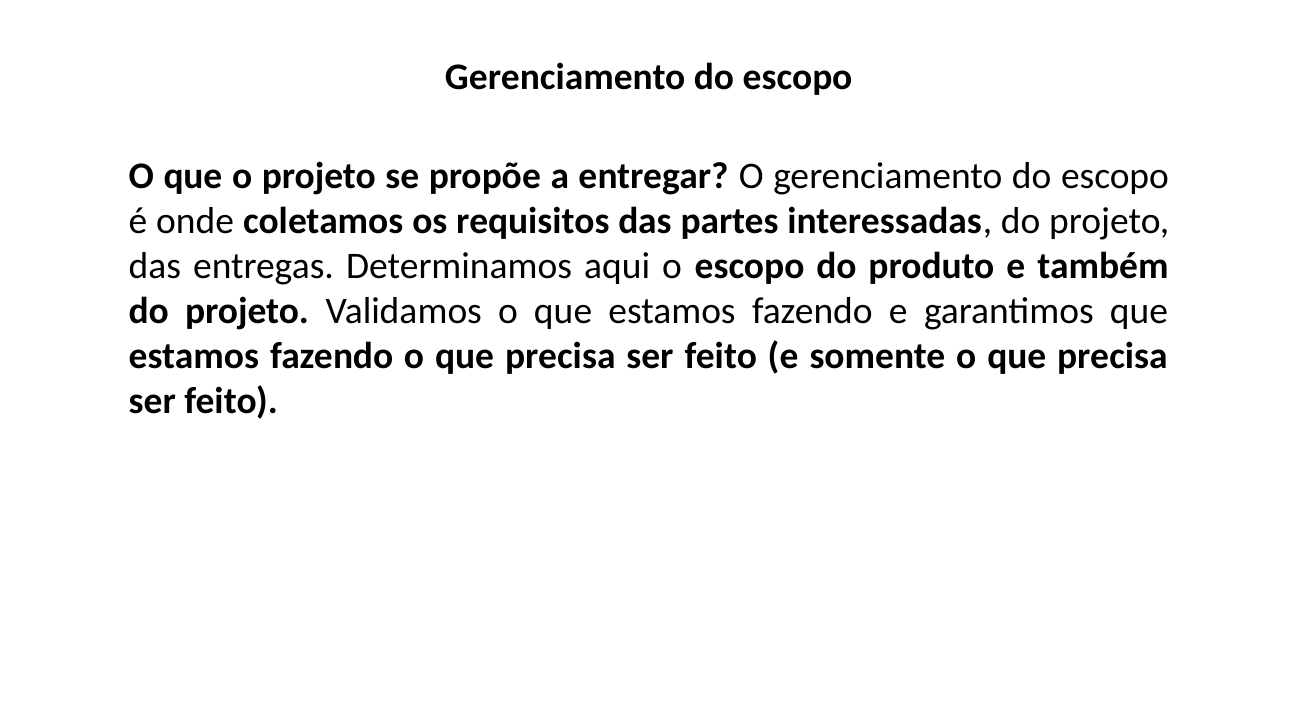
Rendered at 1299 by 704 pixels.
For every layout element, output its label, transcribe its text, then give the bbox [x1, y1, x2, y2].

text_box Gerenciamento do escopo [0, 44, 1299, 106]
text_box O que o projeto se propõe a entregar? O gerenciamento do escopo é onde coletamos os requisitos das partes interessadas, do projeto, das entregas. Determinamos aqui o escopo do produto e também do projeto. Validamos o que estamos fazendo e garantimos que estamos fazendo o que precisa ser feito (e somente o que precisa ser feito). [117, 145, 1181, 559]
